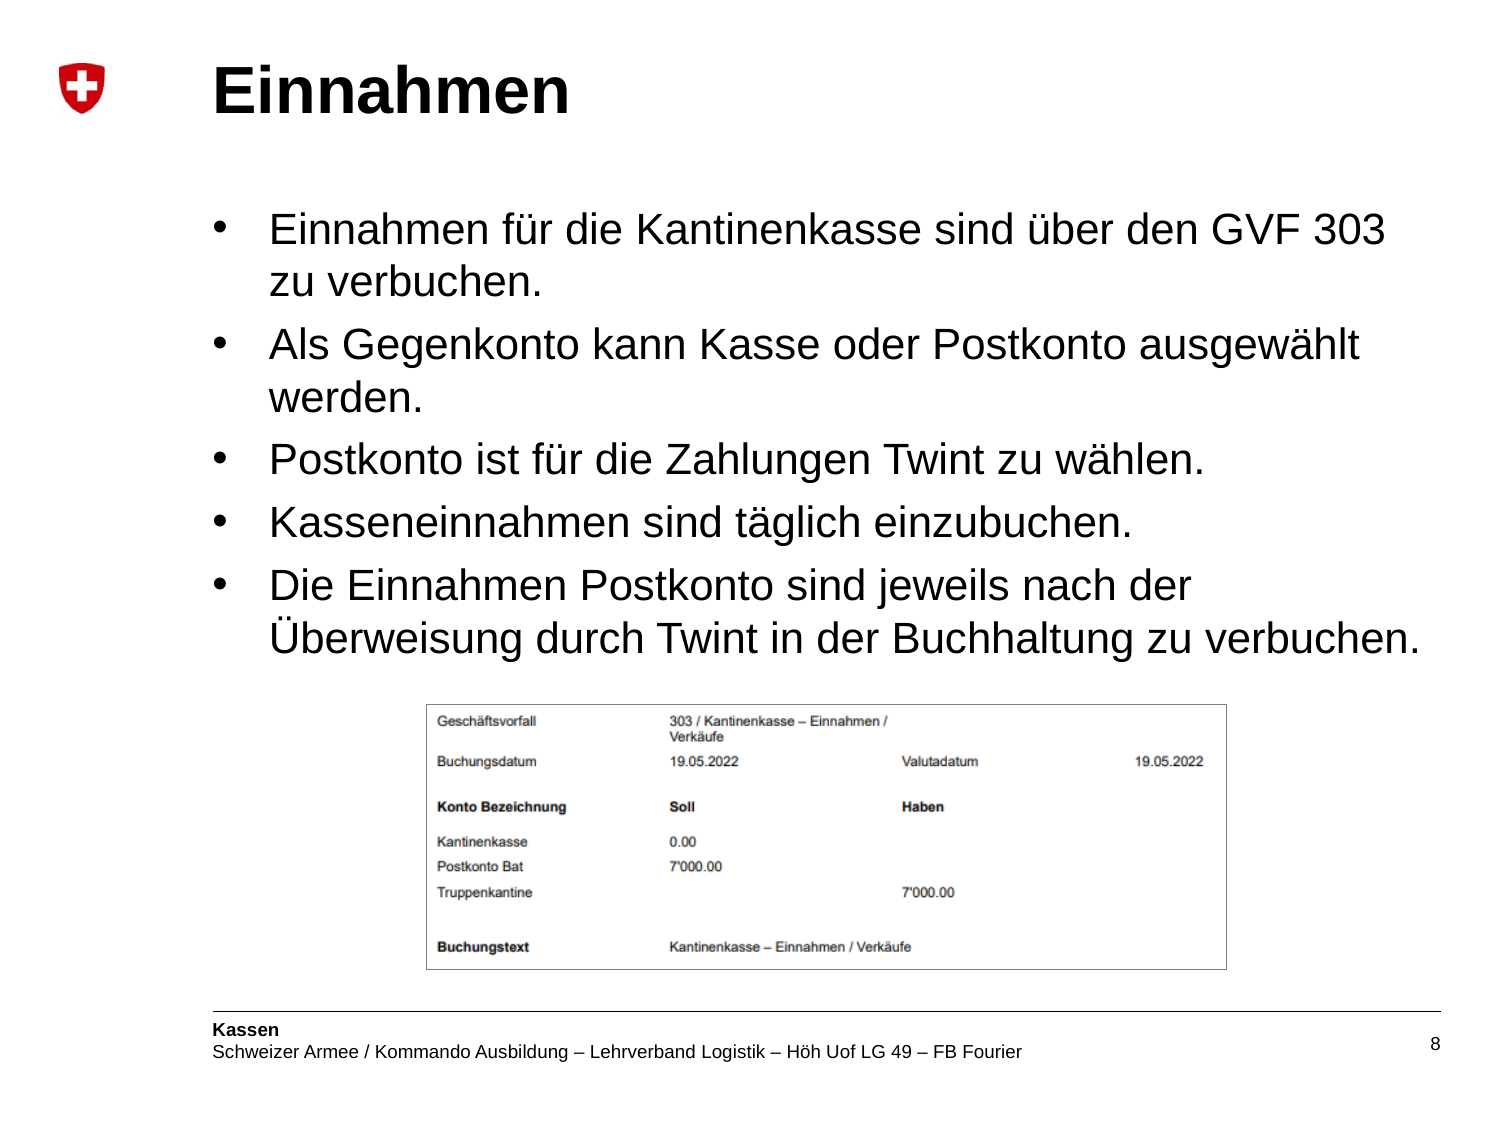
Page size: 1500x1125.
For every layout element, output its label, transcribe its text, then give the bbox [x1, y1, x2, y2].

picture [59, 63, 105, 114]
picture [426, 703, 1228, 970]
title Einnahmen [212, 46, 1442, 192]
list Einnahmen für die Kantinenkasse sind über den GVF 303 zu verbuchen. Als Gegenkonto kann Kasse oder Postkonto ausgewählt werden. Postkonto ist für die Zahlungen Twint zu wählen. Kasseneinnahmen sind täglich einzubuchen. Die Einnahmen Postkonto sind jeweils nach der Überweisung durch Twint in der Buchhaltung zu verbuchen. [212, 200, 1441, 1004]
